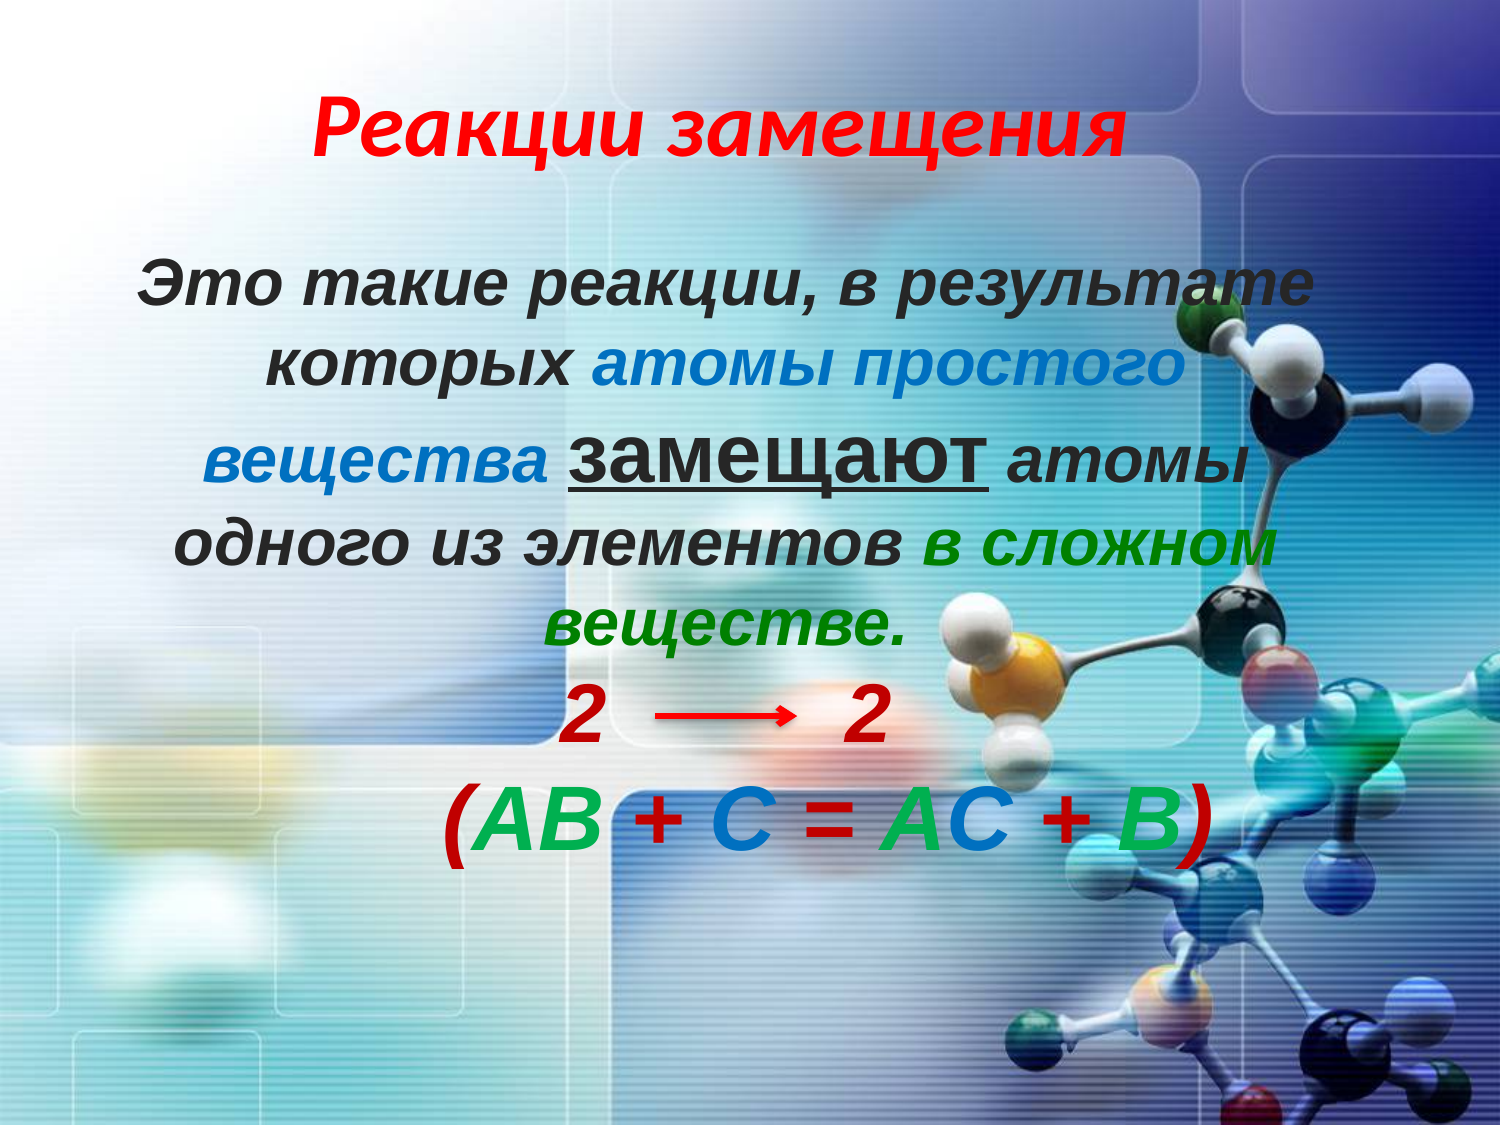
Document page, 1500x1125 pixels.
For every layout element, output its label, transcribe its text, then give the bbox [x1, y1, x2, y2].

picture [0, 0, 1500, 1125]
text_box [88, 184, 1093, 323]
subtitle Это такие реакции, в результате которых атомы простого вещества замещают атомы одного из элементов в сложном веществе. 2 (АВ + С = АС + В) [100, 231, 1353, 370]
title Реакции замещения [147, 54, 1294, 231]
